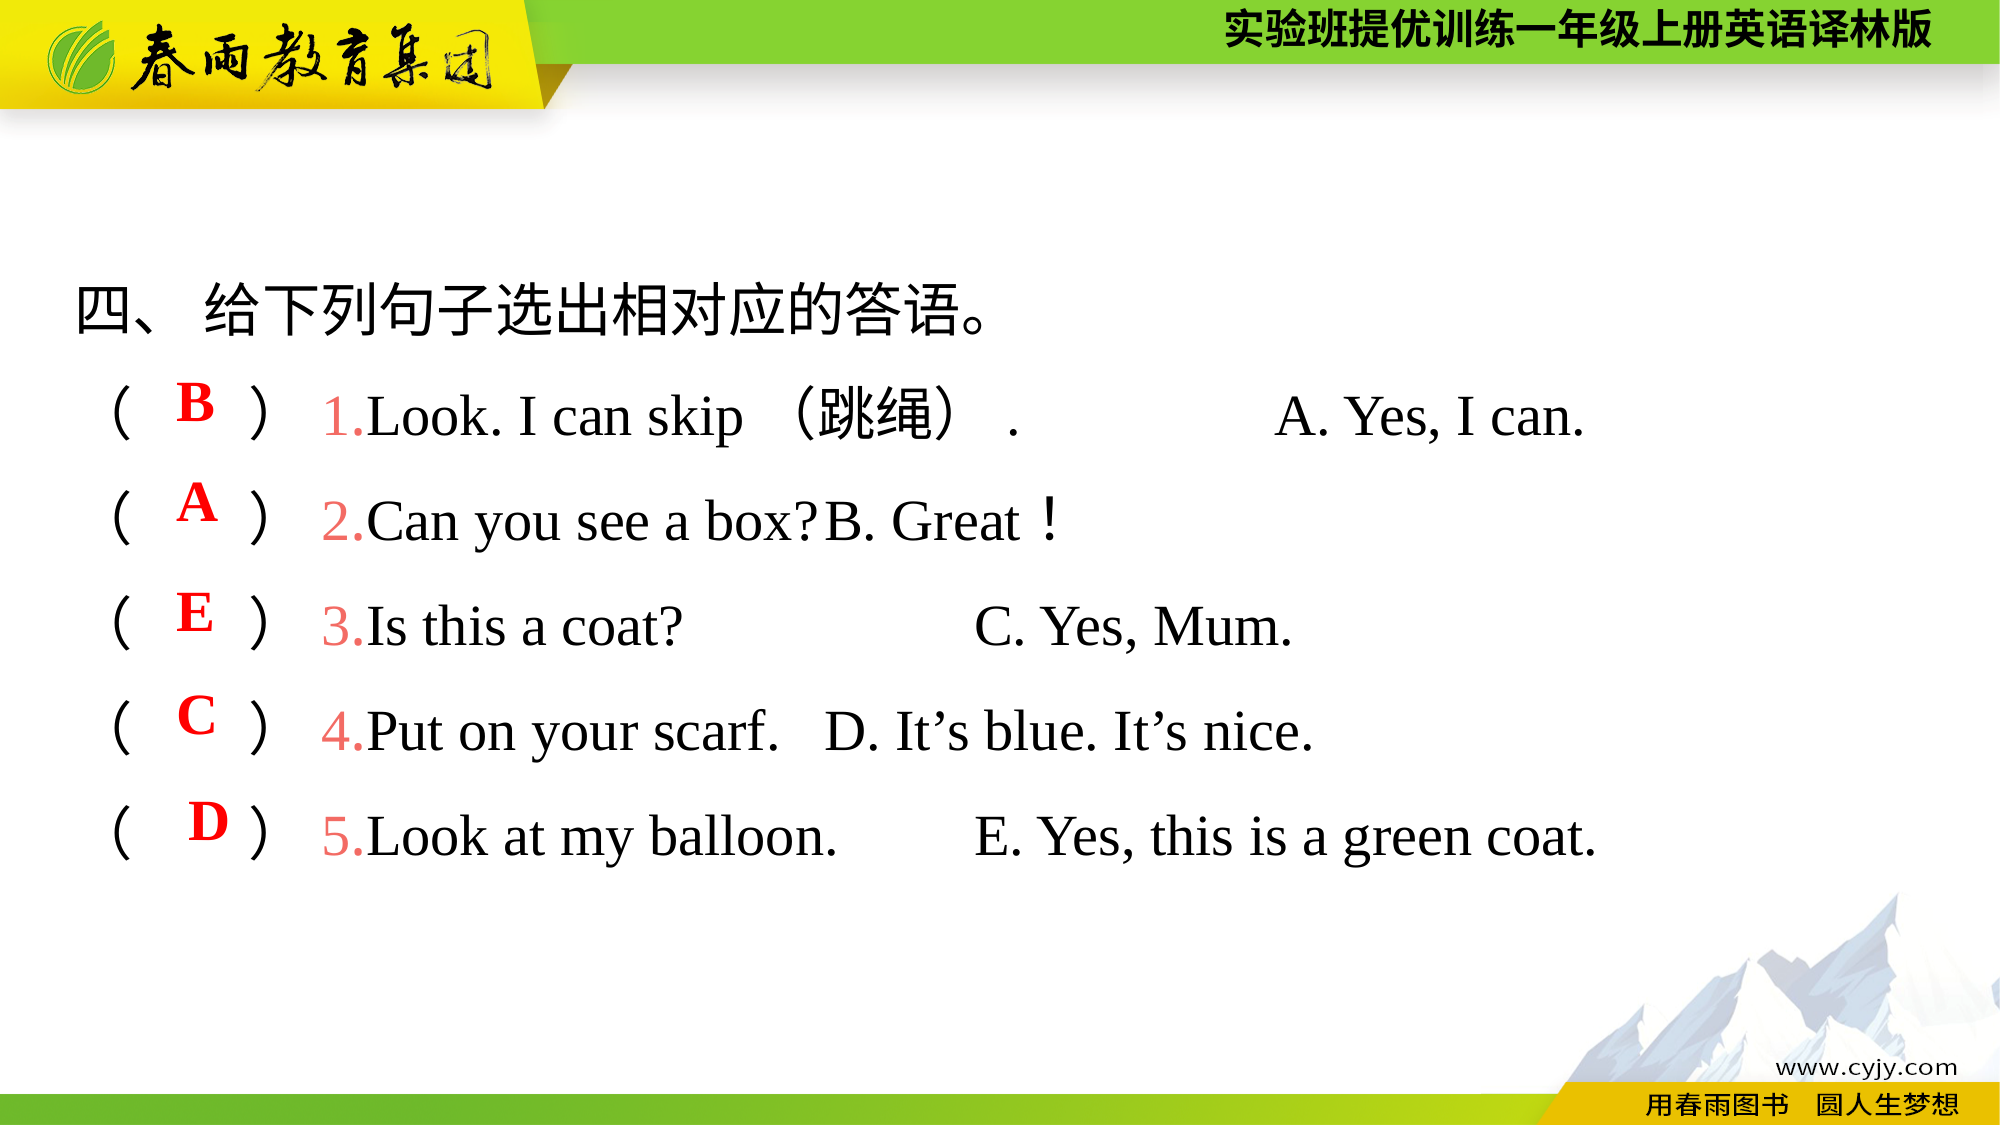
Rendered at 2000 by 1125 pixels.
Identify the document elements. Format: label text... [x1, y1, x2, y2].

text_box C [161, 668, 234, 754]
text_box B [161, 356, 231, 441]
text_box A [161, 456, 234, 541]
text_box E [161, 565, 231, 651]
picture [0, 0, 2000, 1125]
text_box D [173, 775, 246, 860]
list 四、 给下列句子选出相对应的答语。 （ ）1.Look. I can skip（跳绳）. A. Yes, I can. （ ）2.Can you see a box? B. Great！ （ ）3.Is this a coat? C. Yes, Mum. （ ）4.Put on your scarf. D. It’s blue. It’s nice. （ ）5.Look at my balloon. E. Yes, this is a green coat. [59, 230, 1944, 882]
